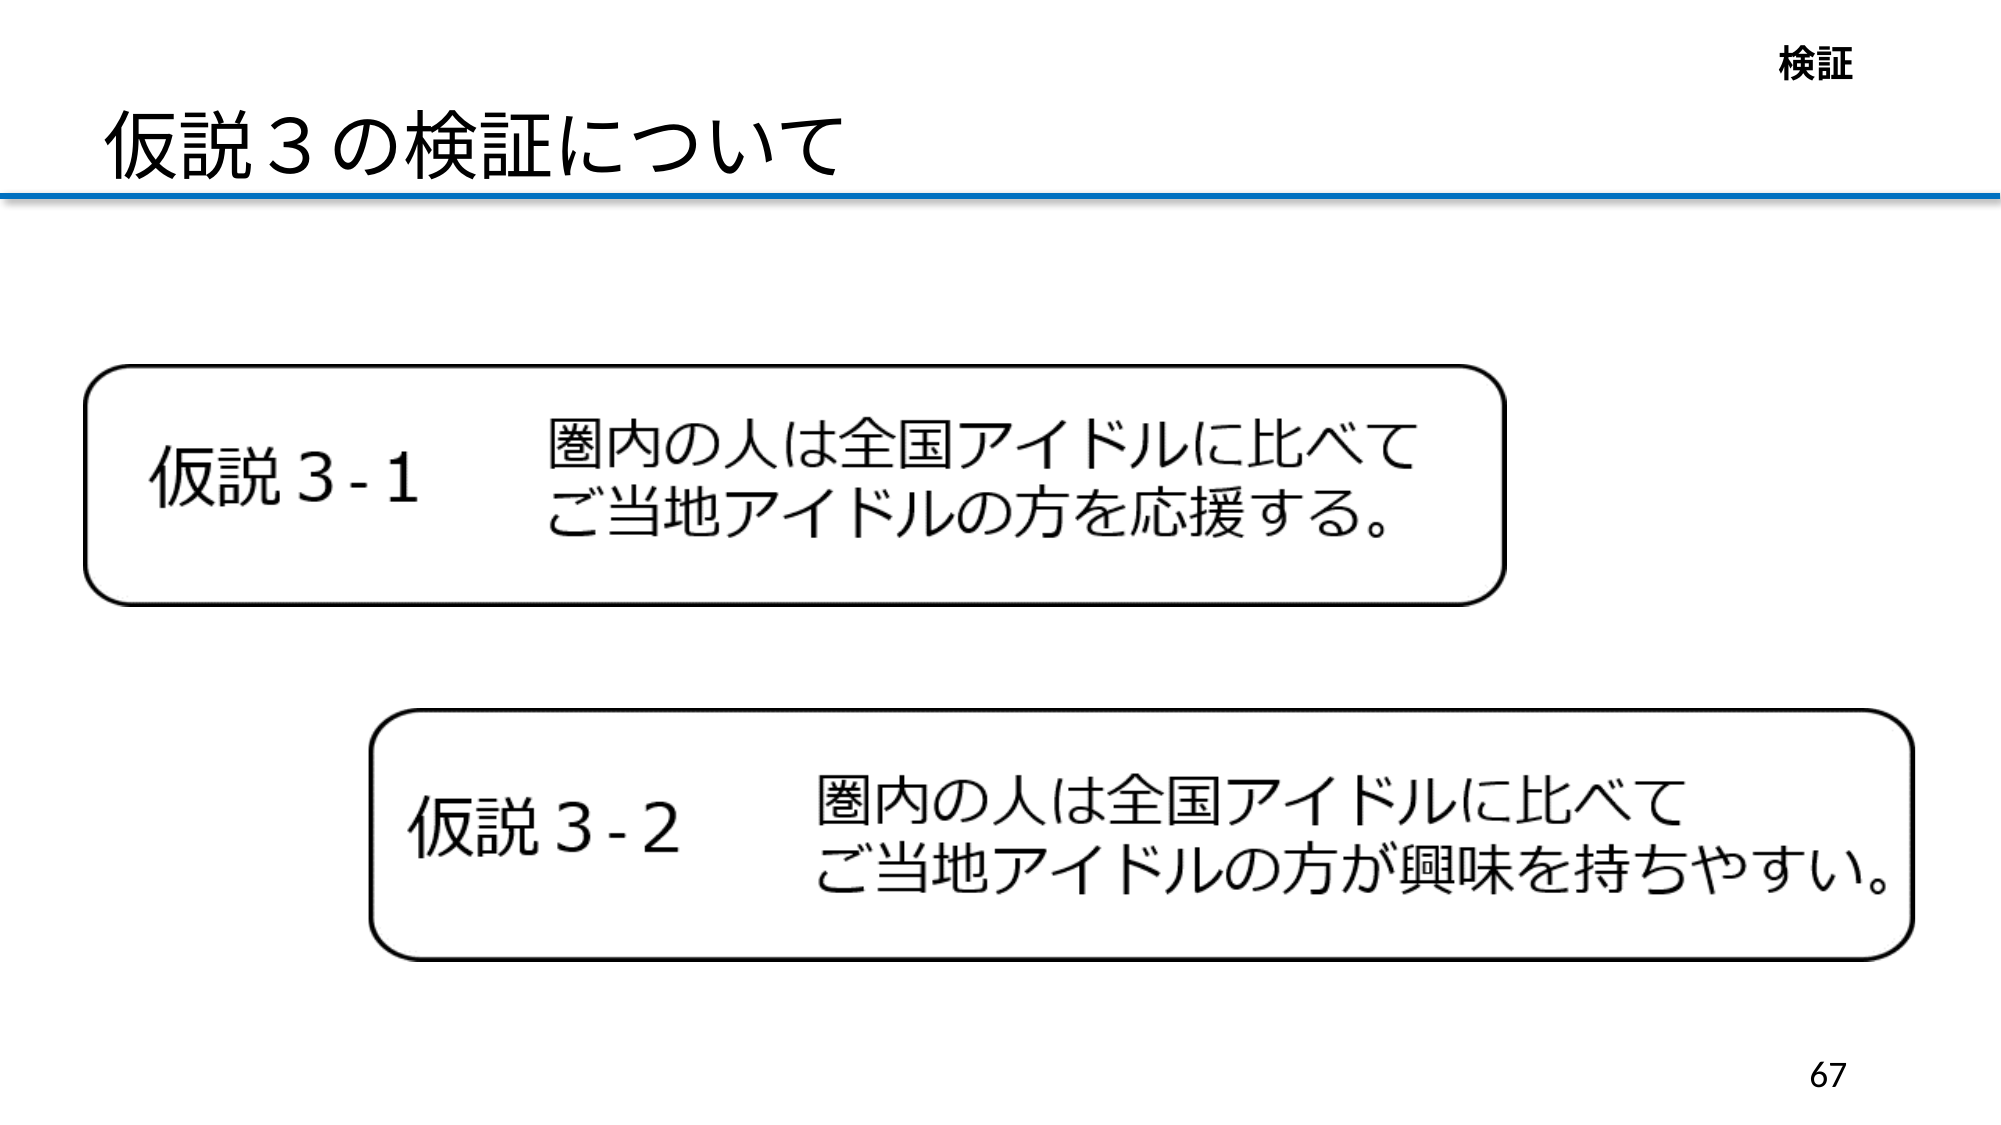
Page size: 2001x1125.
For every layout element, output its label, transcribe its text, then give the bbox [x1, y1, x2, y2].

picture [83, 364, 1507, 607]
picture [367, 708, 2000, 962]
text_box 検証 [1764, 33, 1869, 93]
text_box 仮説３の検証について [88, 91, 866, 197]
text_box 67 [1412, 1042, 1863, 1103]
